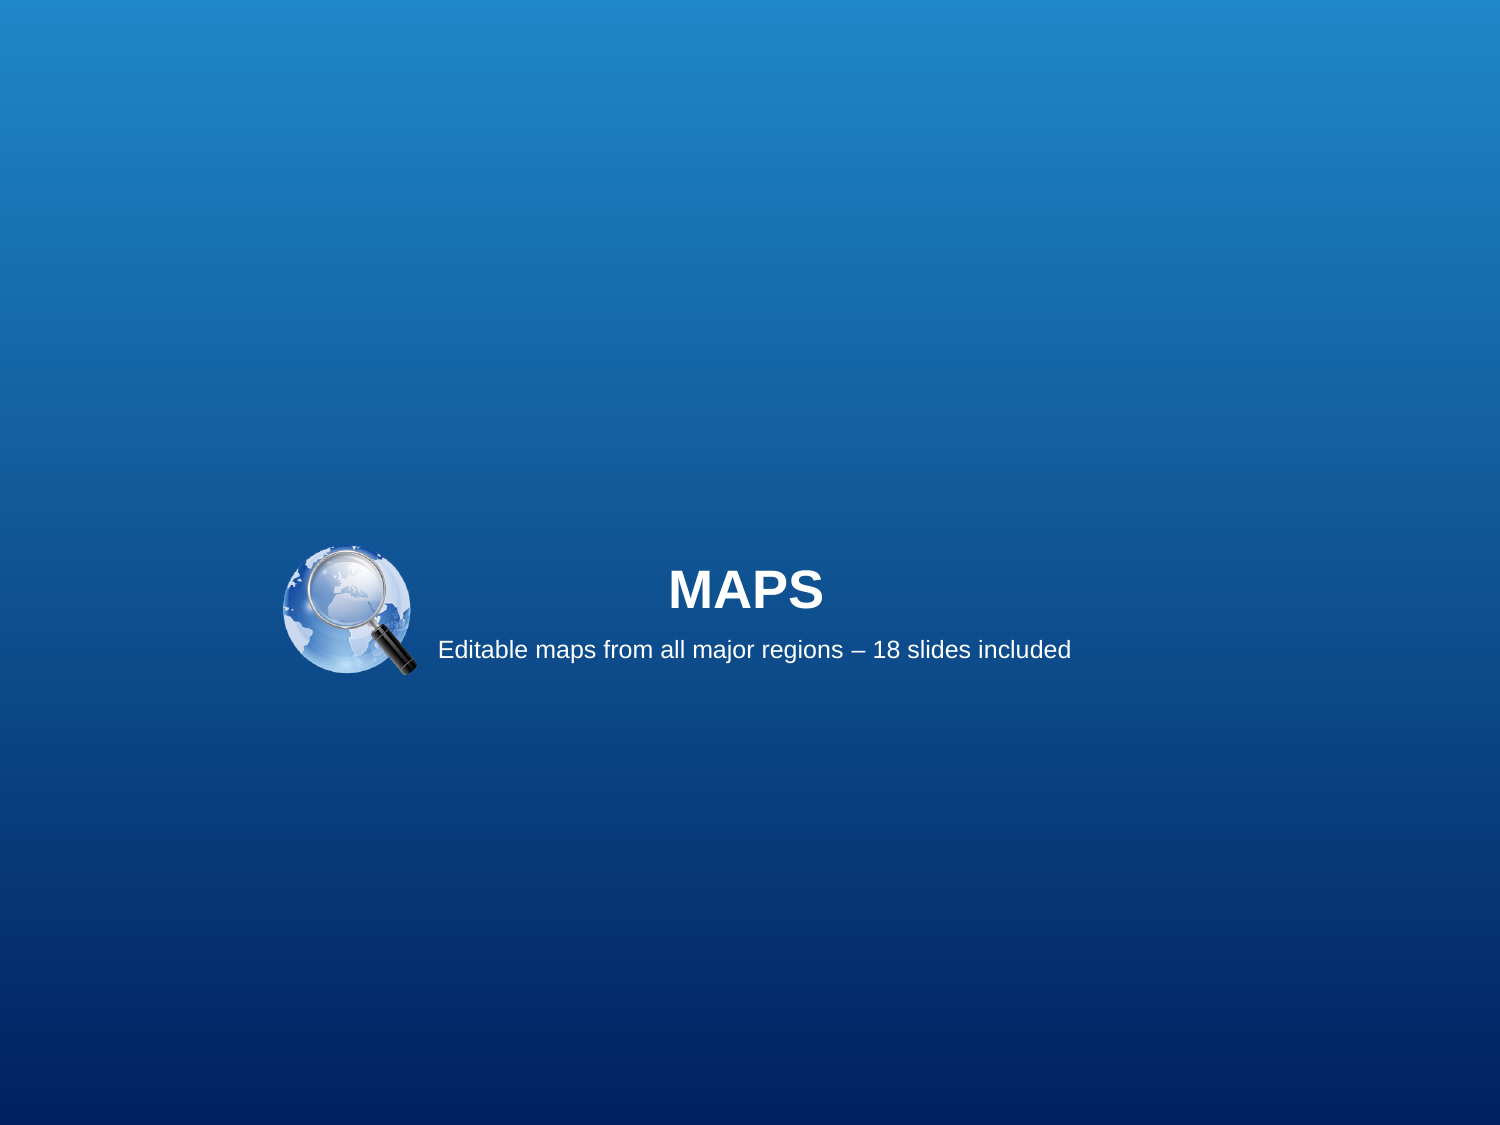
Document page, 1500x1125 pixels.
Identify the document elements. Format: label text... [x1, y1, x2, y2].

text_box MAPS [468, 521, 1025, 626]
picture [282, 544, 417, 675]
text_box [0, 0, 1500, 1125]
text_box Editable maps from all major regions – 18 slides included [423, 626, 1087, 672]
